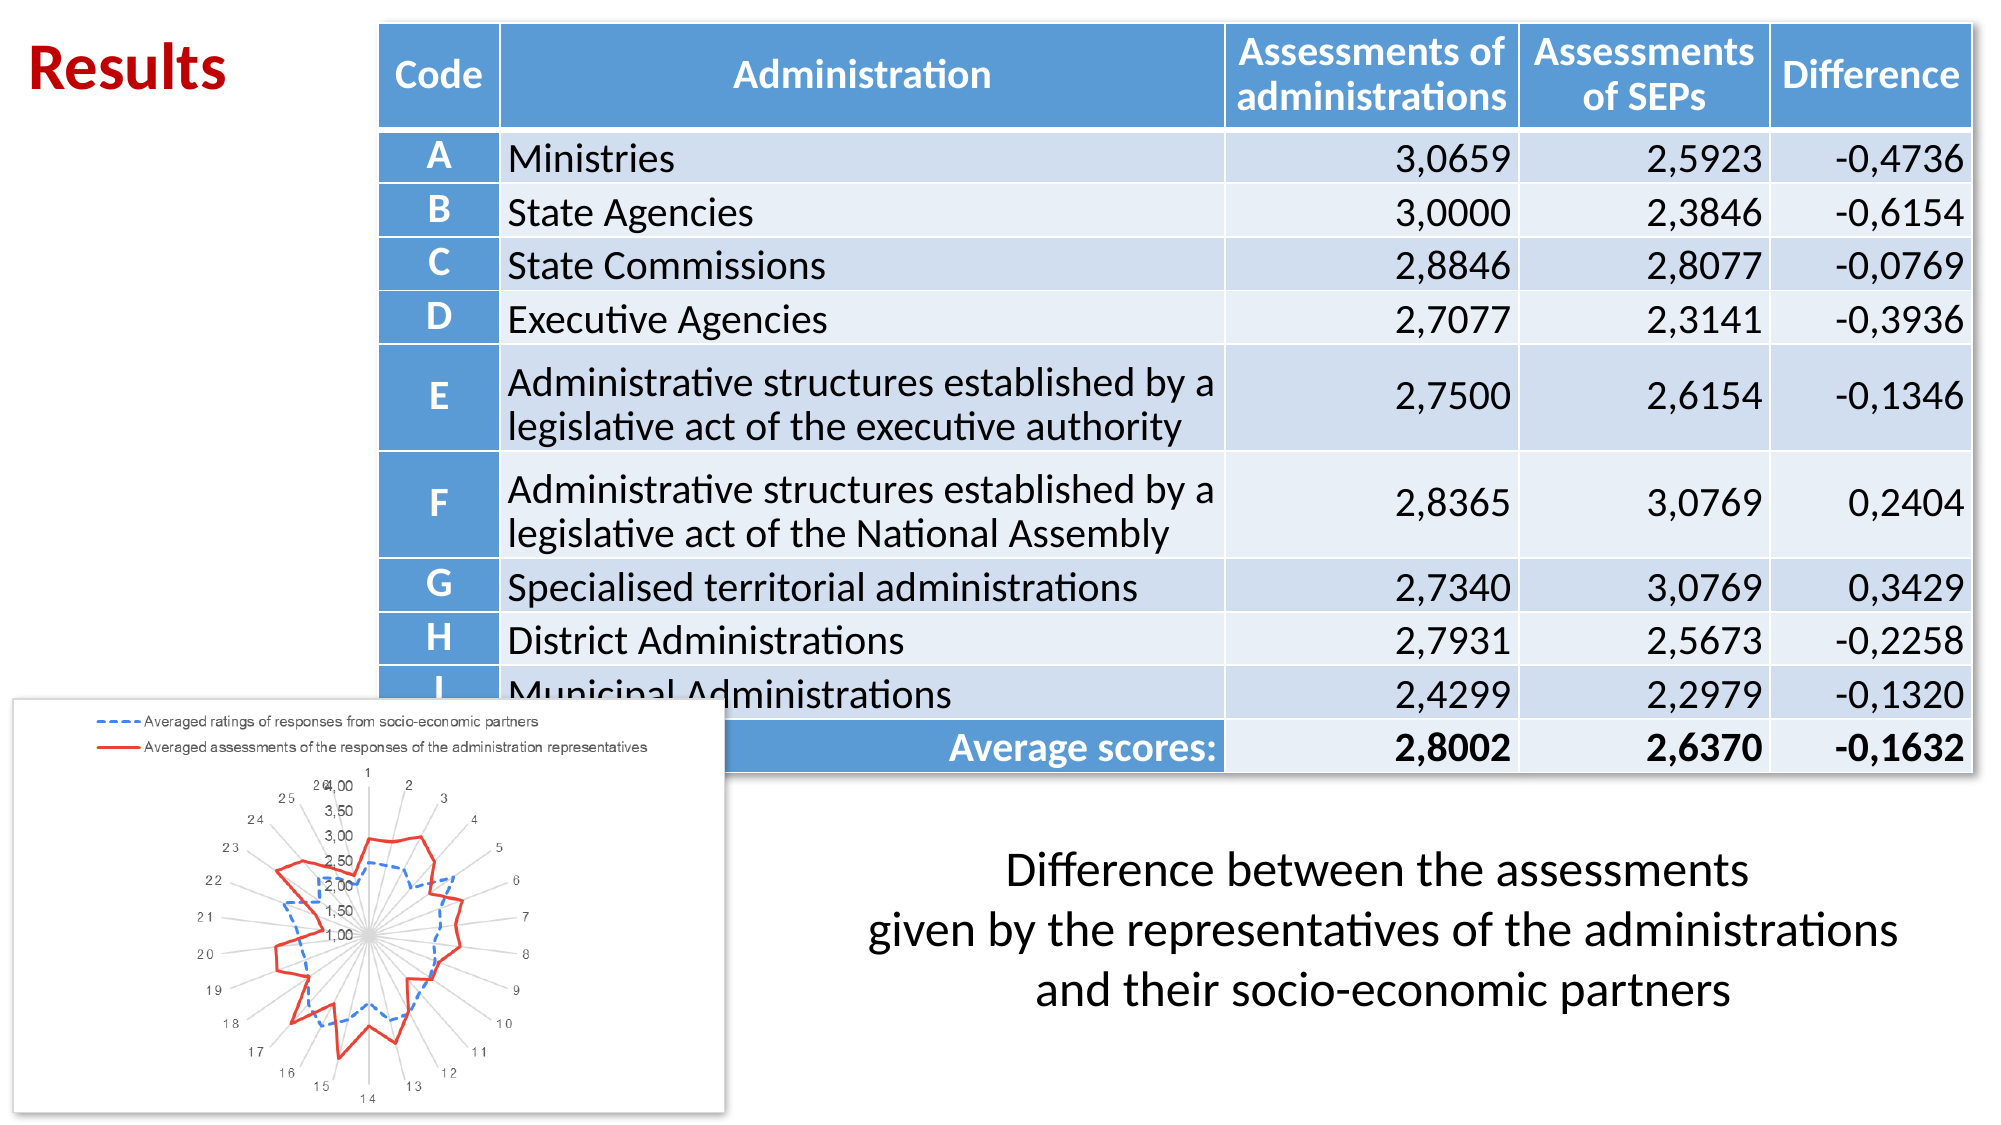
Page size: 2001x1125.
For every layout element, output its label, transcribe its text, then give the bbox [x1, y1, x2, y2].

table_header Assessments of SEPs [1520, 24, 1769, 127]
table_cell 0,2404 [1771, 452, 1971, 557]
table_cell 2,6154 [1520, 345, 1769, 450]
table_cell 3,0659 [1226, 133, 1518, 182]
table_cell -0,3936 [1771, 291, 1971, 343]
table_cell E [379, 345, 499, 450]
table_cell A [379, 133, 499, 182]
table_header Assessments of administrations [1226, 24, 1518, 127]
table_cell 2,3846 [1520, 184, 1769, 236]
table_cell 2,7931 [1226, 613, 1518, 664]
table_cell 2,4299 [1226, 666, 1518, 718]
table_cell 2,5673 [1520, 613, 1769, 664]
table_cell 3,0769 [1520, 452, 1769, 557]
table_header Code [379, 24, 499, 127]
table_cell -0,1320 [1771, 666, 1971, 718]
picture [12, 698, 725, 1113]
table_cell 2,5923 [1520, 133, 1769, 182]
table_cell State Agencies [501, 184, 1224, 236]
table_cell State Commissions [501, 238, 1224, 290]
table_cell -0,4736 [1771, 133, 1971, 182]
table_cell Administrative structures established by a legislative act of the executive authority [501, 345, 1224, 450]
table_cell 2,8077 [1520, 238, 1769, 290]
table_cell Administrative structures established by a legislative act of the National Assembly [501, 452, 1224, 557]
table_cell Ministries [501, 133, 1224, 182]
table_cell I [379, 666, 499, 696]
table_cell 2,6370 [1520, 720, 1769, 772]
table_cell 2,7077 [1226, 291, 1518, 343]
table_cell -0,6154 [1771, 184, 1971, 236]
table_cell -0,2258 [1771, 613, 1971, 664]
table_cell -0,0769 [1771, 238, 1971, 290]
table_cell 2,8846 [1226, 238, 1518, 290]
table_cell 2,8002 [1226, 720, 1518, 772]
table_cell 2,3141 [1520, 291, 1769, 343]
table_cell C [379, 238, 499, 290]
table_cell 2,8365 [1226, 452, 1518, 557]
table_cell 2,2979 [1520, 666, 1769, 718]
table_cell H [379, 613, 499, 664]
table_cell D [379, 291, 499, 343]
table_cell Municipal Administrations [501, 666, 1224, 718]
table_cell 3,0000 [1226, 184, 1518, 236]
text_box Difference between the assessments given by the representatives of the administrations and their socio-economic partners [842, 828, 1924, 1024]
table_cell Average scores: [731, 720, 1224, 772]
text_box Results [13, 15, 243, 111]
table_cell 2,7500 [1226, 345, 1518, 450]
table_cell B [379, 184, 499, 236]
table_cell 2,7340 [1226, 559, 1518, 611]
table_cell F [379, 452, 499, 557]
table_cell -0,1632 [1771, 720, 1971, 772]
table_cell 0,3429 [1771, 559, 1971, 611]
table_header Difference [1771, 24, 1971, 127]
table_cell -0,1346 [1771, 345, 1971, 450]
table_cell Specialised territorial administrations [501, 559, 1224, 611]
table_cell G [379, 559, 499, 611]
table_header Administration [501, 24, 1224, 127]
table_cell Executive Agencies [501, 291, 1224, 343]
table_cell 3,0769 [1520, 559, 1769, 611]
table_cell District Administrations [501, 613, 1224, 664]
